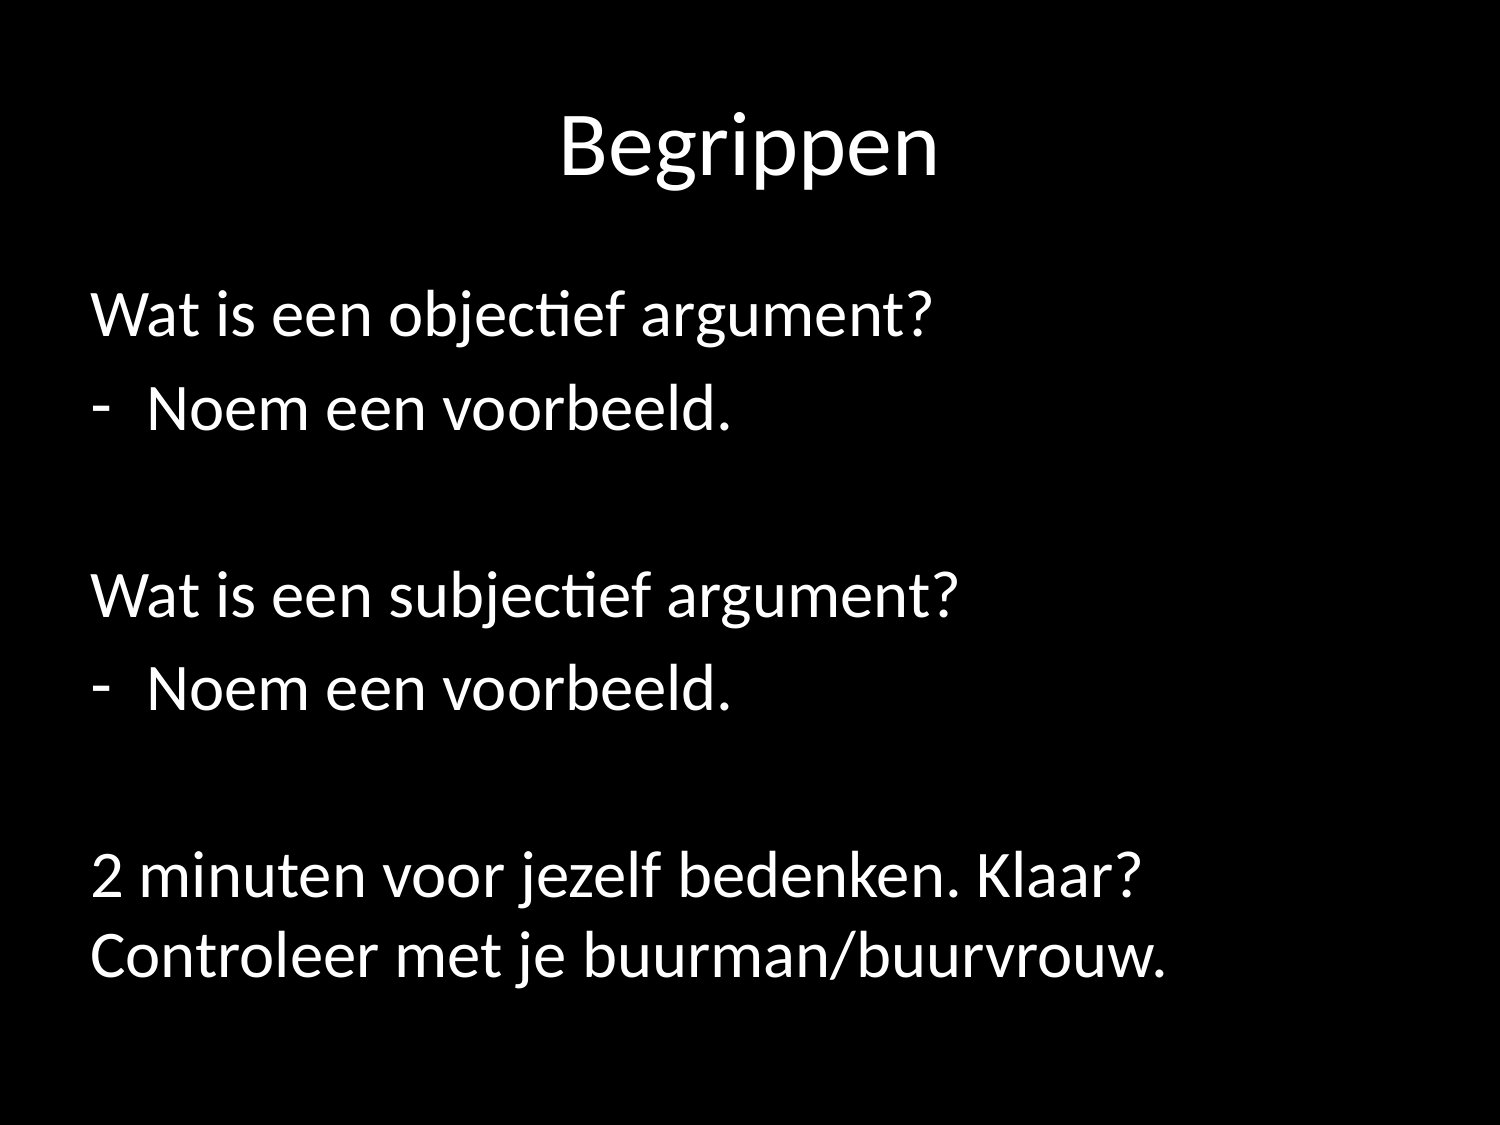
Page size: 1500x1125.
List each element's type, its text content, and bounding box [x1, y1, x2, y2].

title Begrippen [75, 45, 1425, 233]
list Wat is een objectief argument? Noem een voorbeeld. Wat is een subjectief argument? Noem een voorbeeld. 2 minuten voor jezelf bedenken. Klaar? Controleer met je buurman/buurvrouw. [75, 262, 1425, 1005]
